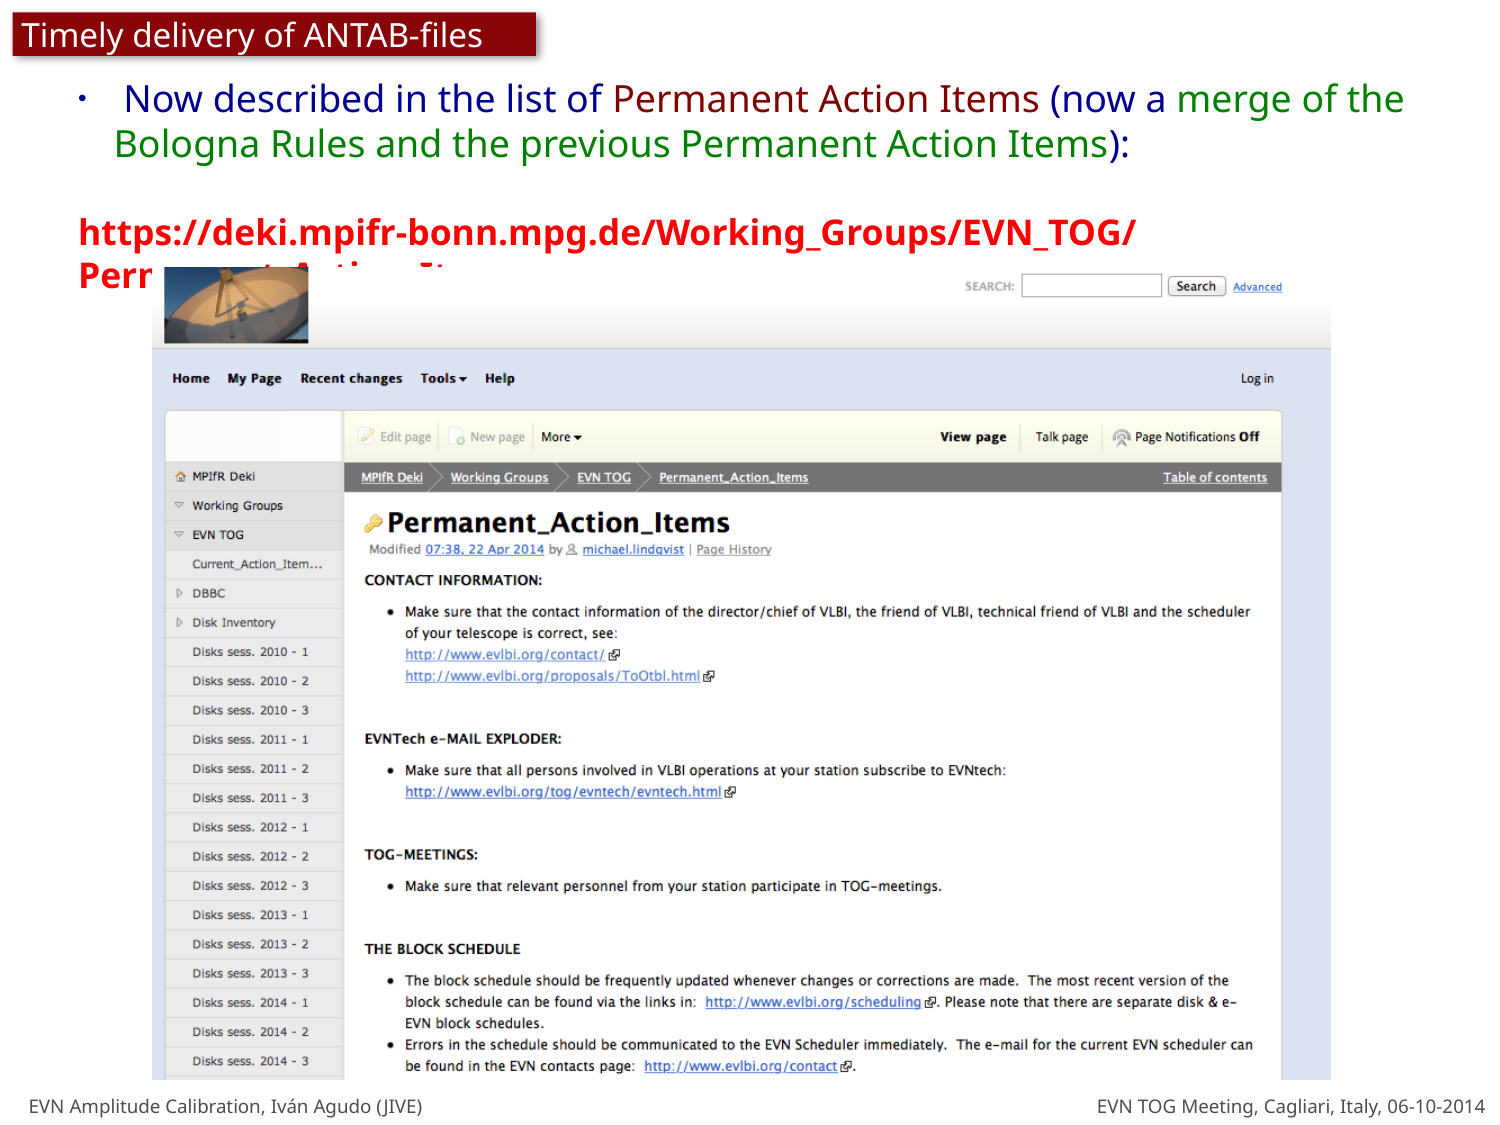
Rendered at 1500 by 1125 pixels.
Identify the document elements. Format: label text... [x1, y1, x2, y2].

text_box Timely delivery of ANTAB-files [12, 12, 536, 56]
text_box EVN Amplitude Calibration, Iván Agudo (JIVE) EVN TOG Meeting, Cagliari, Italy, 06-10-2014 [0, 1087, 1500, 1125]
text_box Now described in the list of Permanent Action Items (now a merge of the Bologna Rules and the previous Permanent Action Items): https://deki.mpifr-bonn.mpg.de/Working_Groups/EVN_TOG/Permanent_Action_Items [63, 67, 1474, 348]
picture [151, 266, 1331, 1081]
